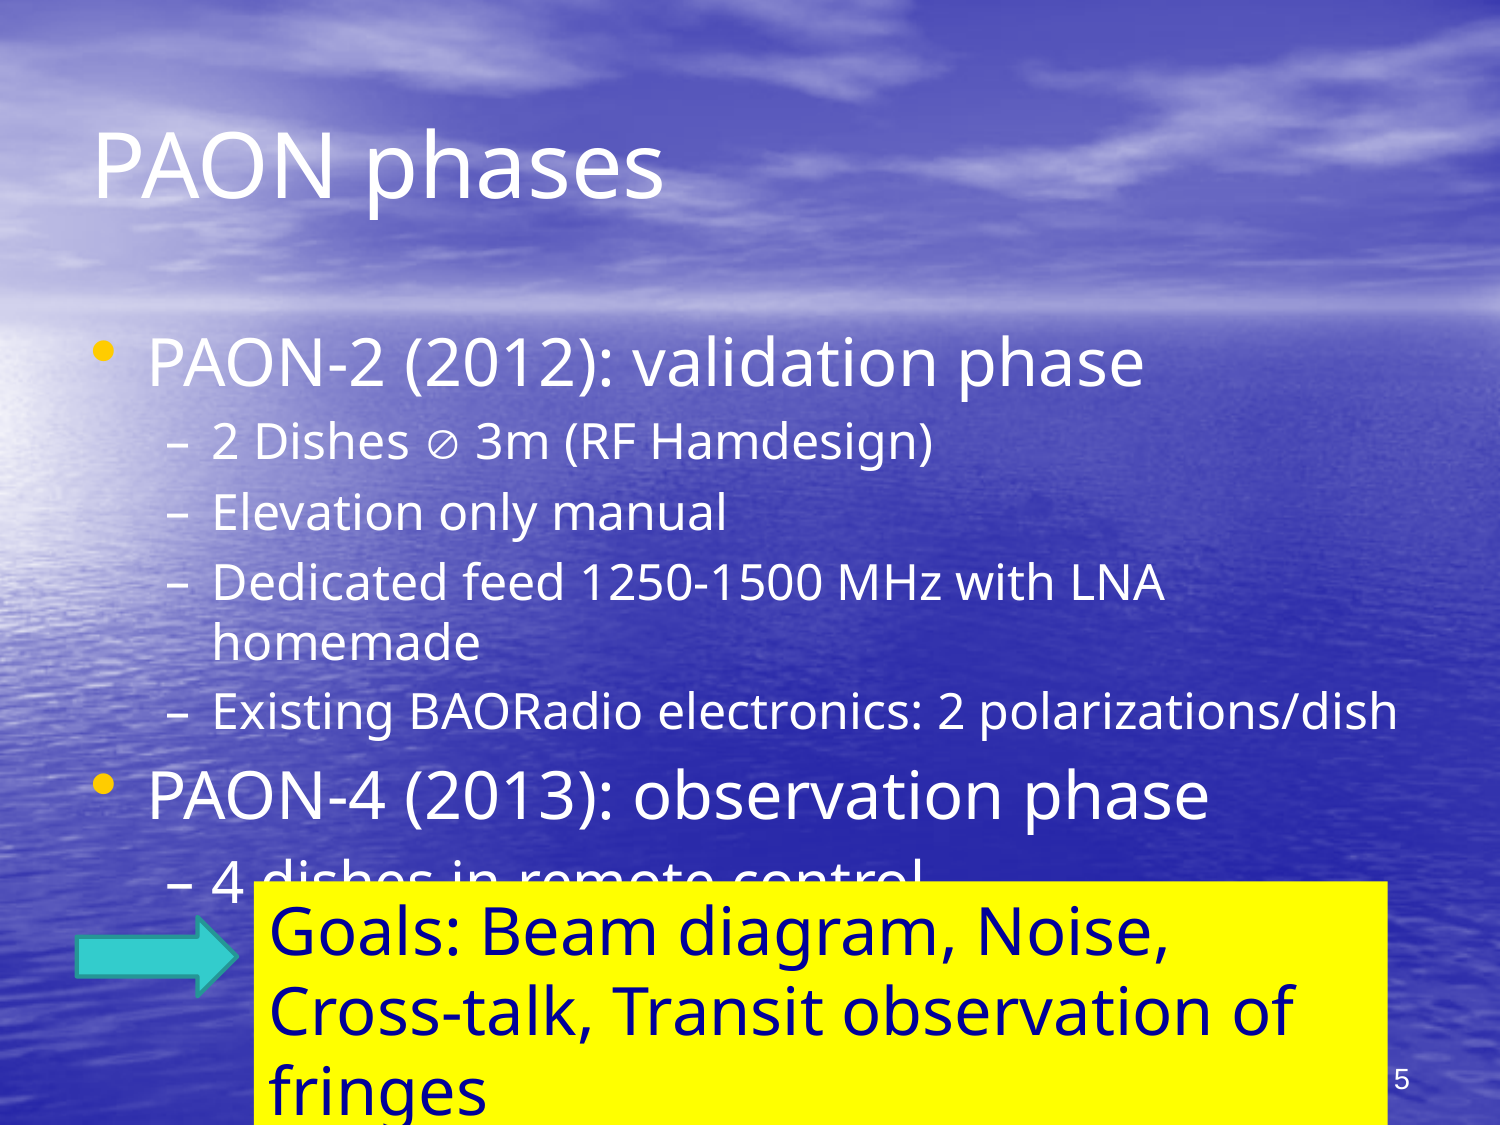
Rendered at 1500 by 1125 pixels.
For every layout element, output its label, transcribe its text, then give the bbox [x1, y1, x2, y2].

list PAON-2 (2012): validation phase 2 Dishes  3m (RF Hamdesign) Elevation only manual Dedicated feed 1250-1500 MHz with LNA homemade Existing BAORadio electronics: 2 polarizations/dish PAON-4 (2013): observation phase 4 dishes in remote control [74, 312, 1426, 988]
text_box Goals: Beam diagram, Noise, Cross-talk, Transit observation of fringes [253, 881, 1388, 1125]
slide_number 5 [1388, 1024, 1426, 1103]
text_box [74, 914, 240, 999]
title PAON phases [74, 47, 1426, 276]
